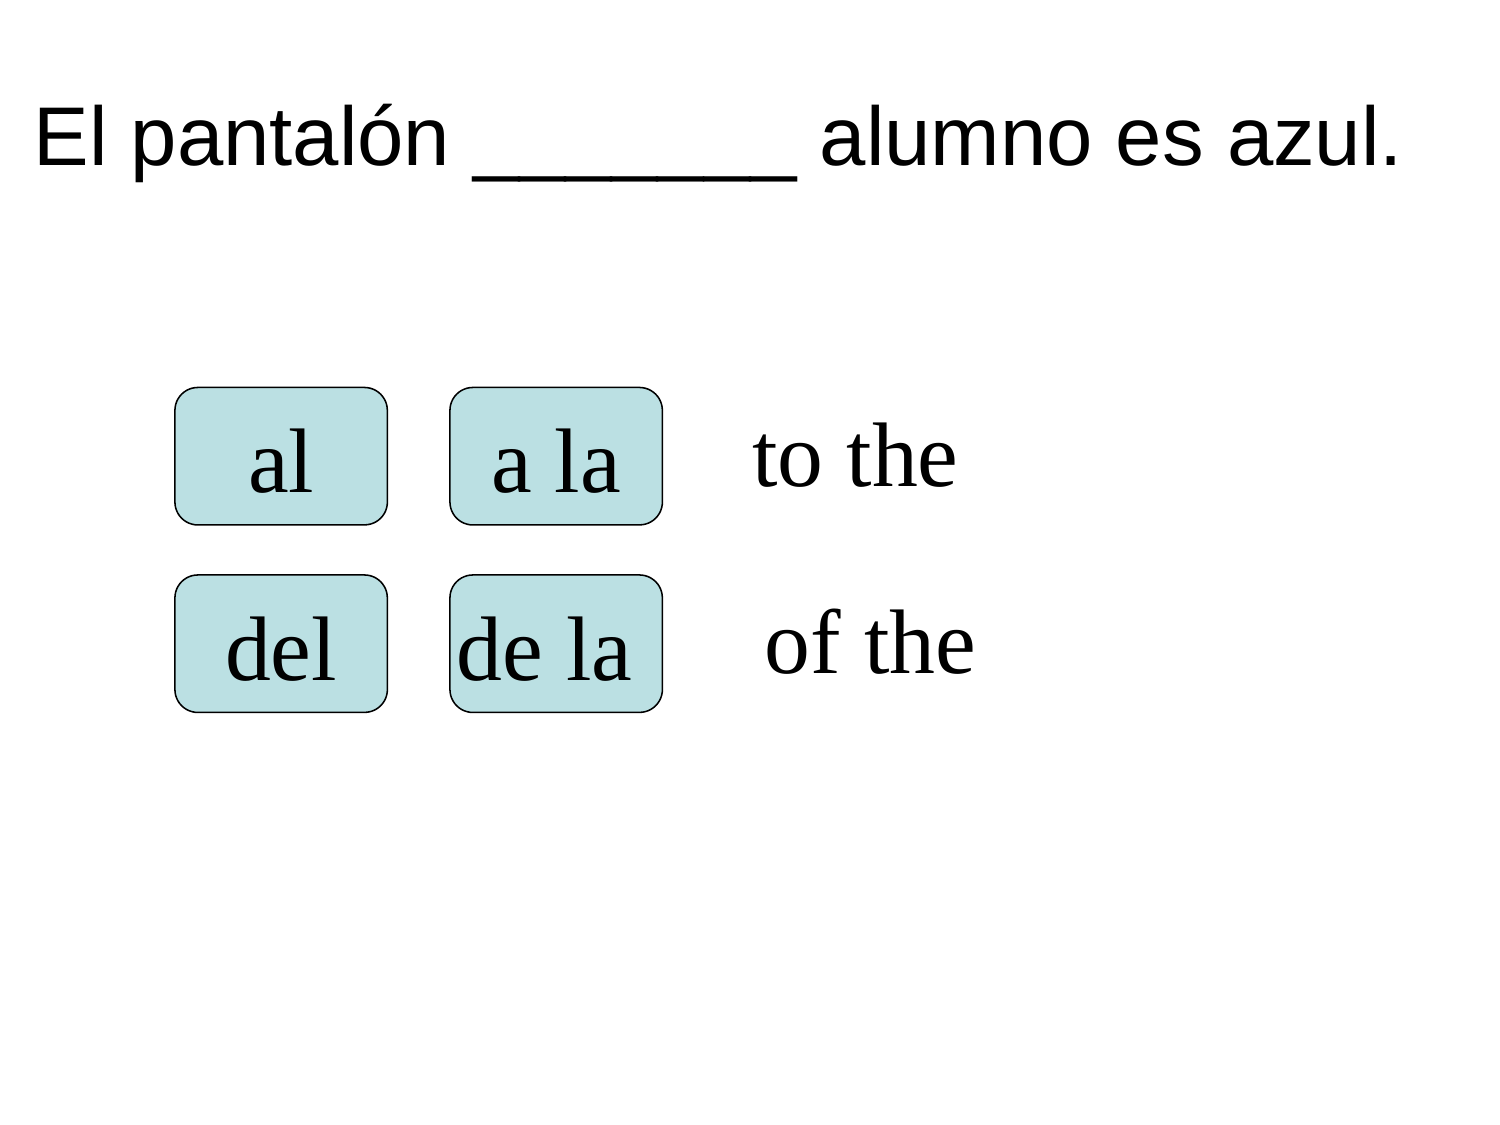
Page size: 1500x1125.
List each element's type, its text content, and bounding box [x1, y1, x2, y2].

text_box del [174, 574, 388, 713]
text_box to the [737, 387, 1238, 513]
text_box al [174, 387, 388, 525]
text_box de la [449, 574, 663, 713]
title El pantalón _______ alumno es azul. [12, 38, 1425, 225]
text_box of the [750, 574, 1250, 700]
text_box a la [449, 387, 663, 525]
